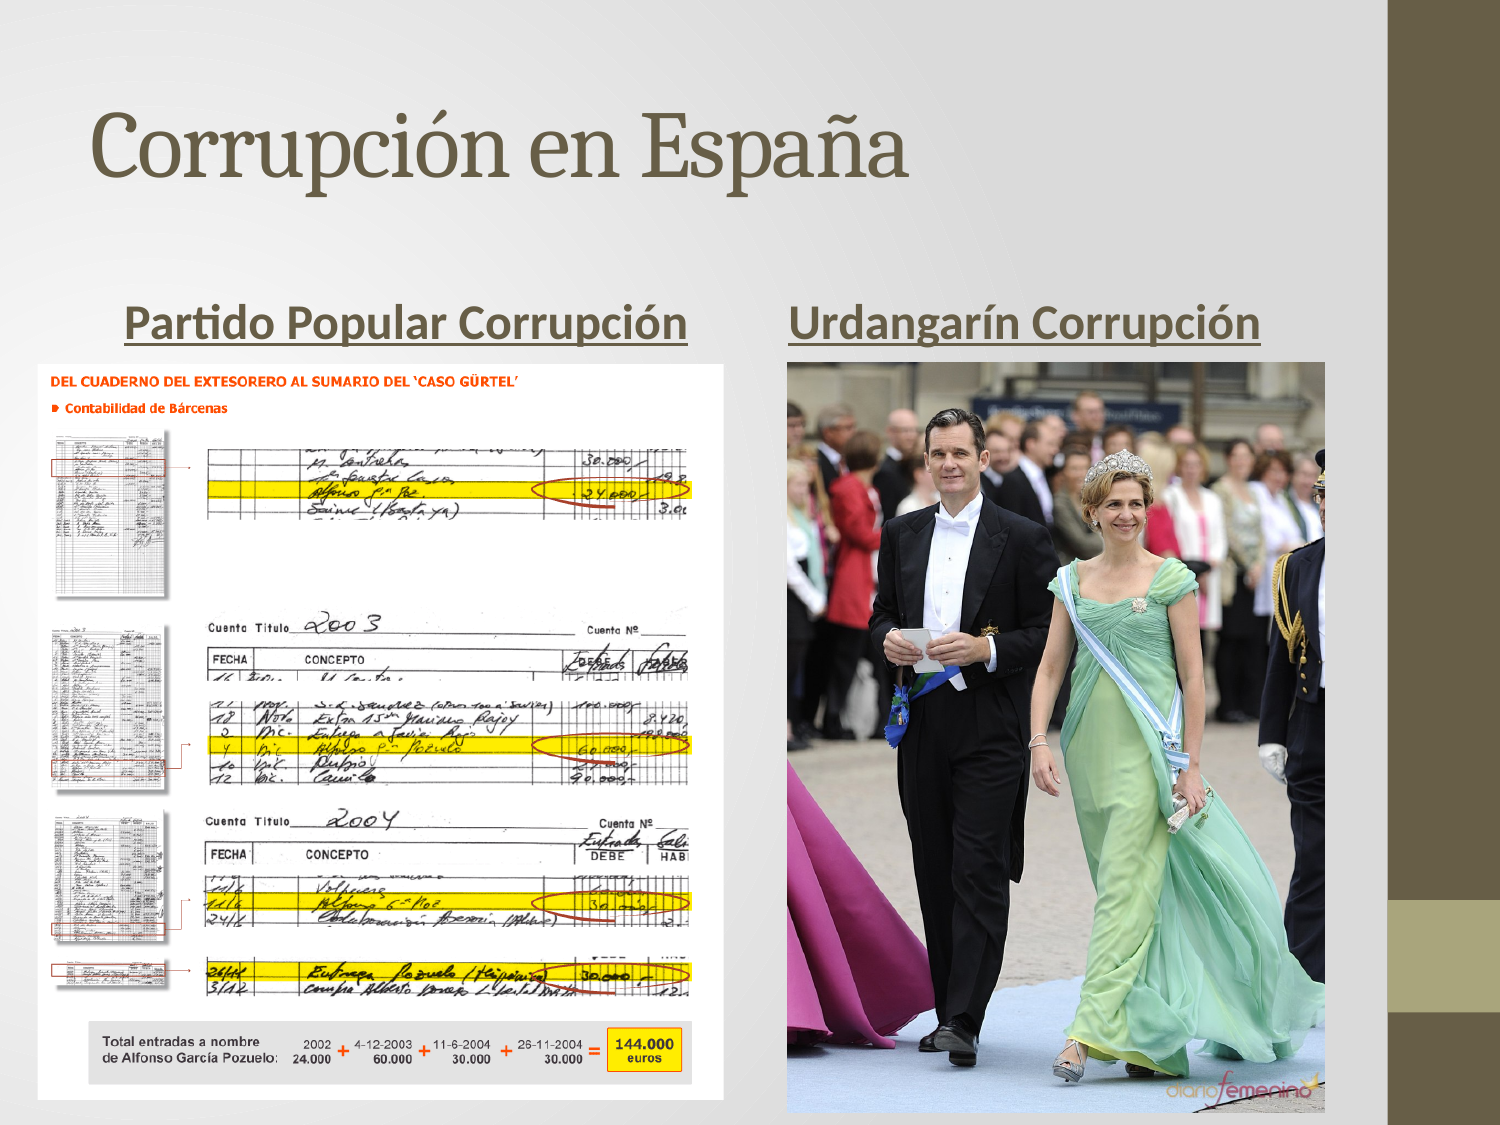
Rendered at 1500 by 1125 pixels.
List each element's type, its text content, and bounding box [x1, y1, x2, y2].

picture [786, 361, 1326, 1113]
list Partido Popular Corrupción [75, 249, 738, 340]
list Urdangarín Corrupción [725, 251, 1325, 357]
title Corrupción en España [75, 45, 1325, 233]
picture [36, 346, 725, 1101]
